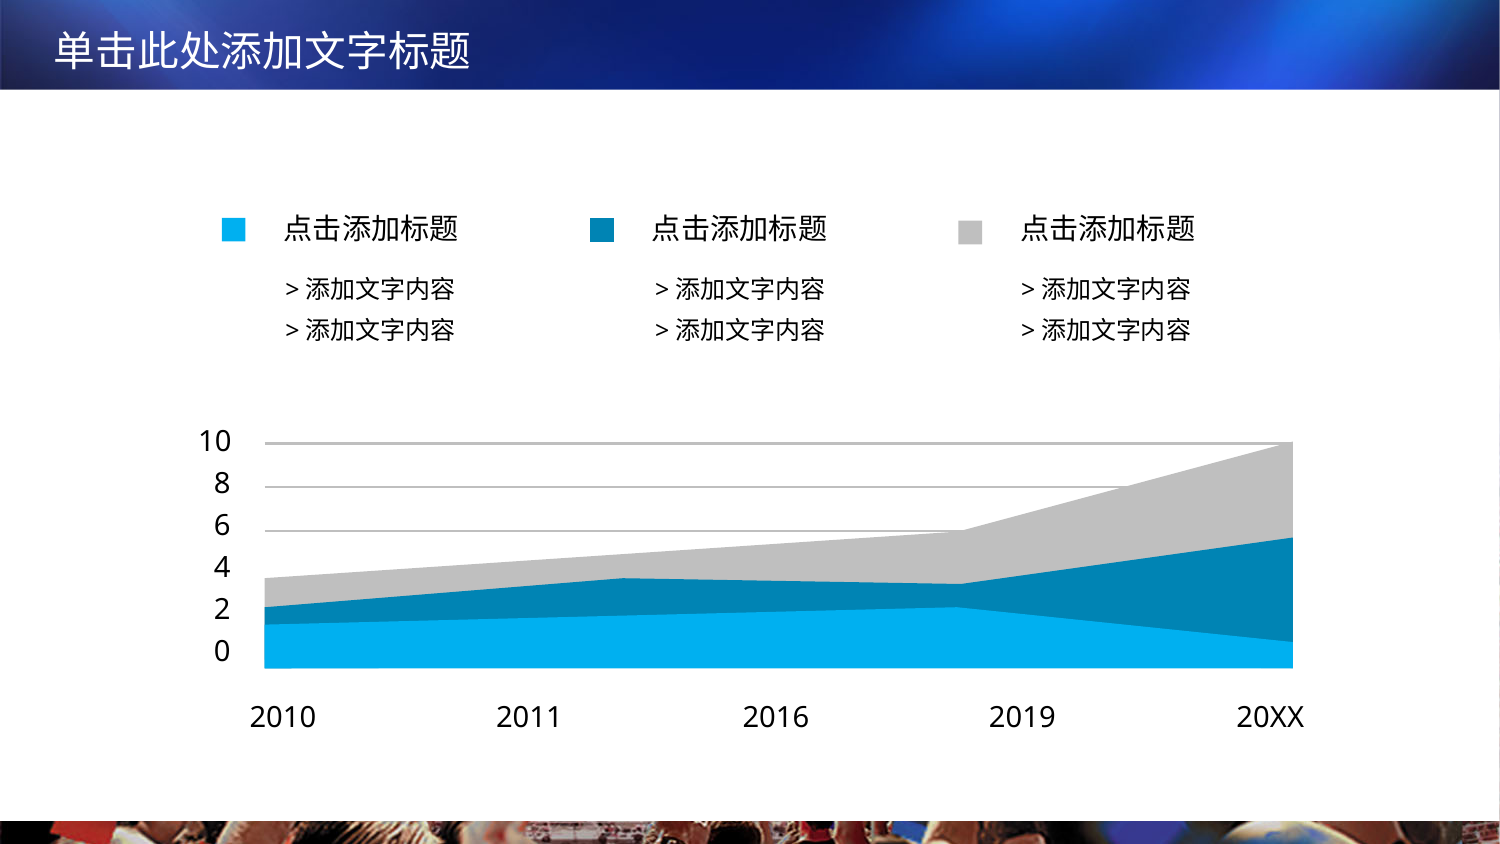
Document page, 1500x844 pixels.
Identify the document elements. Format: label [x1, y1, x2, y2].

text_box [270, 265, 472, 353]
picture [0, 0, 1500, 89]
text_box [640, 265, 841, 353]
picture [0, 821, 1500, 844]
text_box [221, 203, 476, 255]
text_box [589, 203, 844, 255]
text_box [958, 203, 1212, 255]
text_box [1005, 265, 1207, 353]
text_box [182, 414, 1323, 742]
